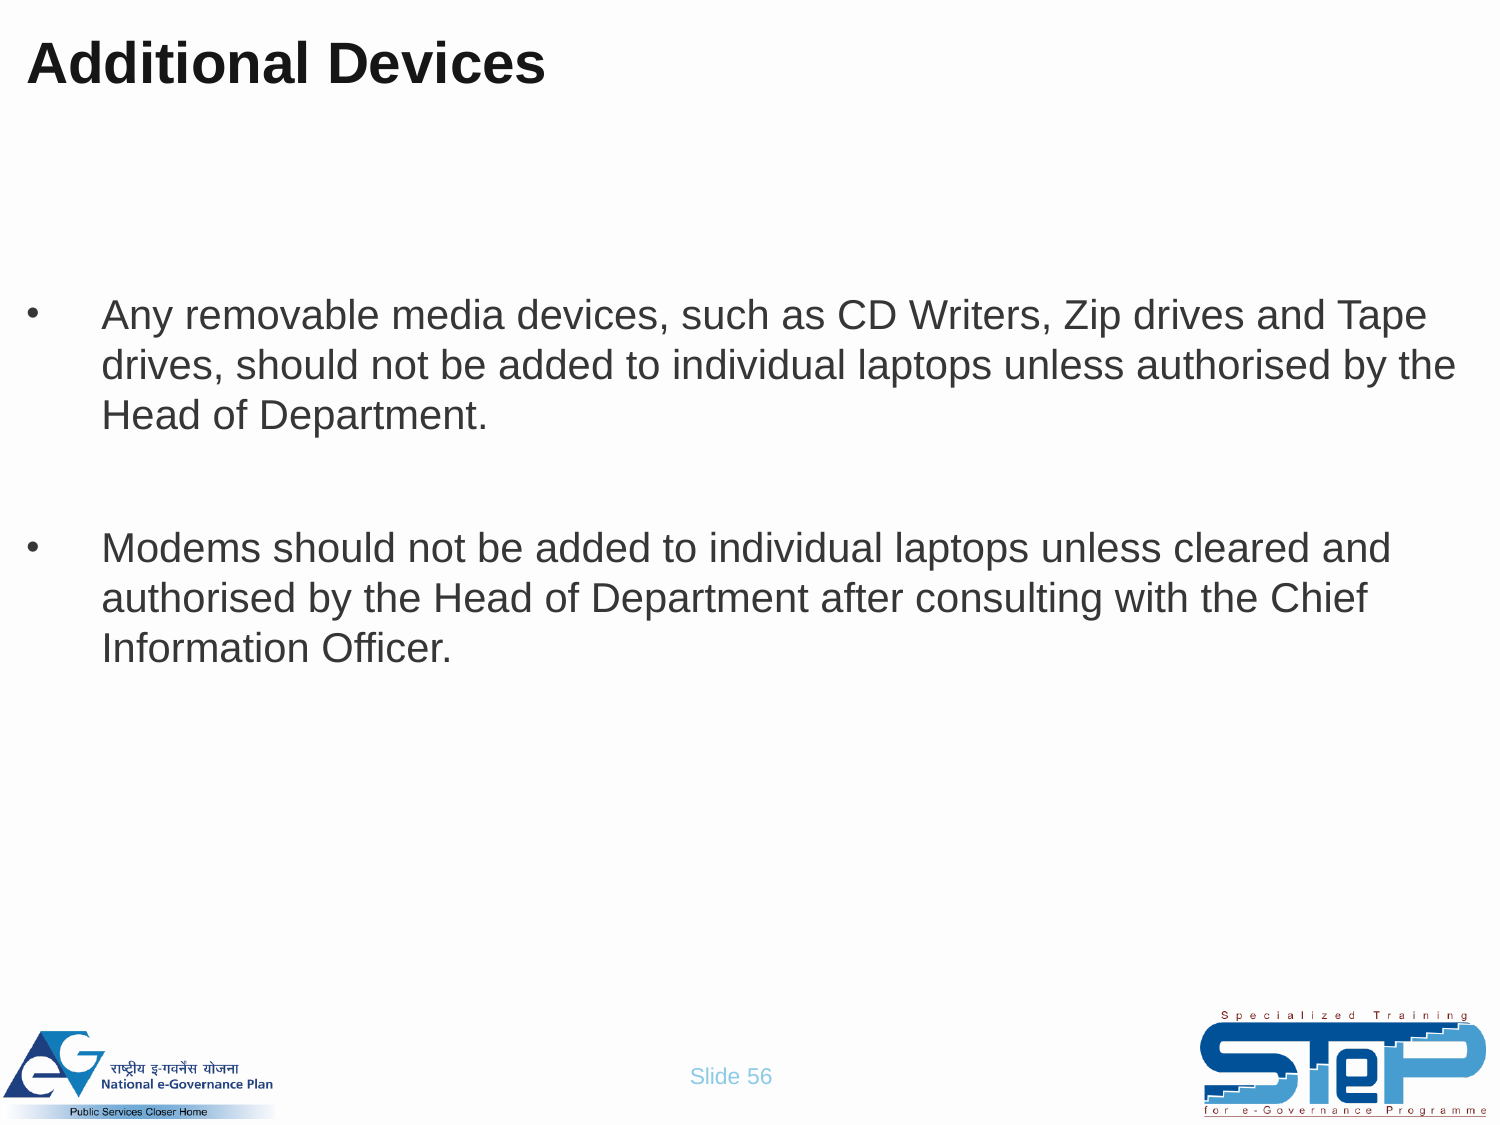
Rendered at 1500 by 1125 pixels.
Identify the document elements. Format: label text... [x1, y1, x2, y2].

picture [2, 1031, 275, 1119]
picture [1200, 1011, 1486, 1117]
title Additional Devices [26, 24, 1472, 150]
list Any removable media devices, such as CD Writers, Zip drives and Tape drives, should not be added to individual laptops unless authorised by the Head of Department. Modems should not be added to individual laptops unless cleared and authorised by the Head of Department after consulting with the Chief Information Officer. [26, 287, 1474, 999]
